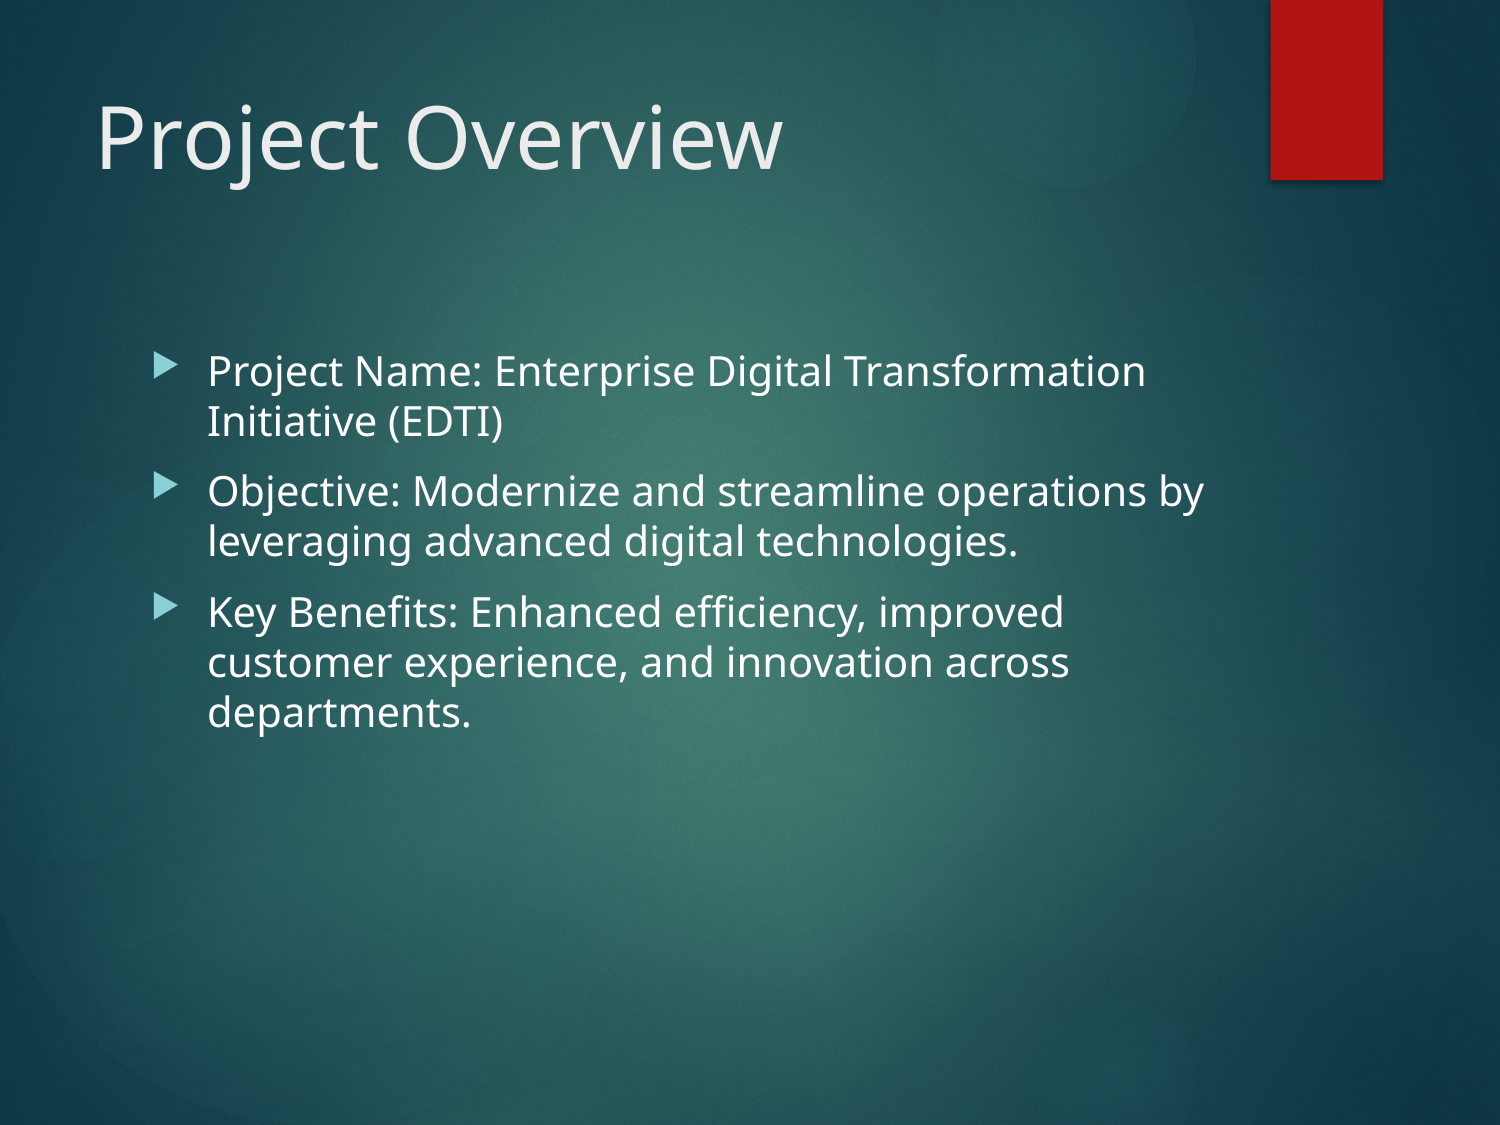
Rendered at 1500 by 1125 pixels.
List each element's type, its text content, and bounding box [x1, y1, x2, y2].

list Project Name: Enterprise Digital Transformation Initiative (EDTI) Objective: Modernize and streamline operations by leveraging advanced digital technologies. Key Benefits: Enhanced efficiency, improved customer experience, and innovation across departments. [135, 336, 1237, 1025]
title Project Overview [79, 74, 1237, 304]
